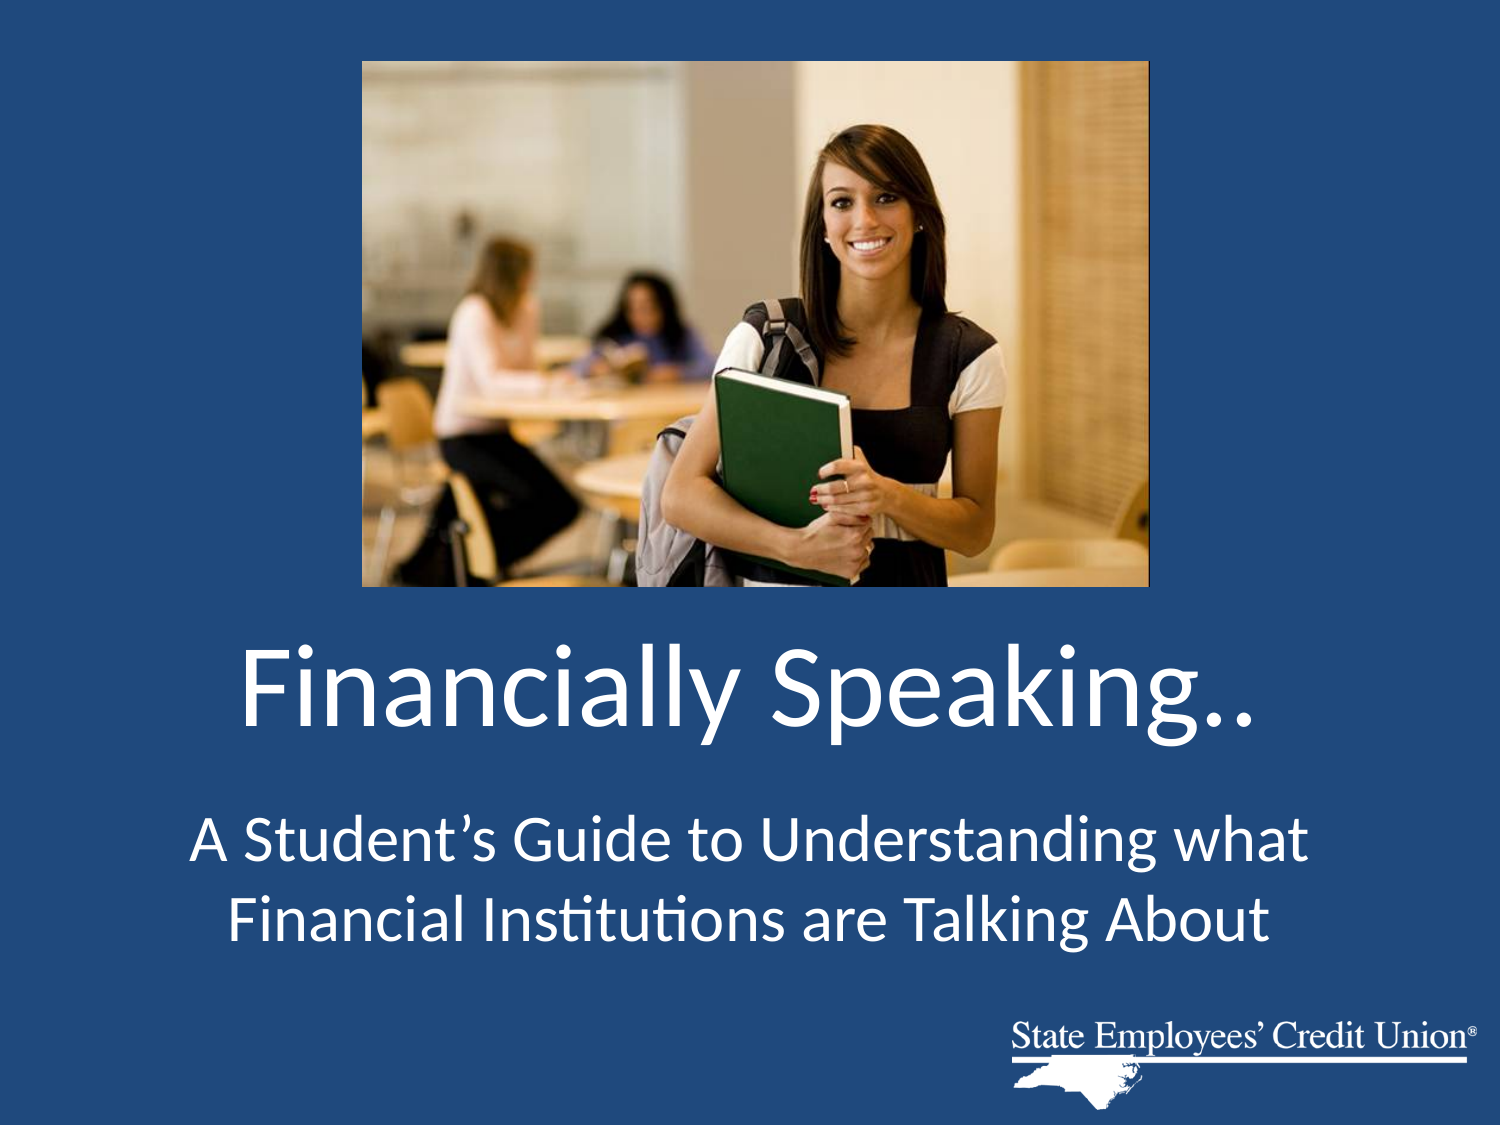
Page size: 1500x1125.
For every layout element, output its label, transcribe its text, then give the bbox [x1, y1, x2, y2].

picture [362, 61, 1151, 587]
subtitle A Student’s Guide to Understanding what Financial Institutions are Talking About [150, 787, 1350, 1075]
title Financially Speaking.. [112, 558, 1388, 800]
picture [1012, 1021, 1477, 1110]
